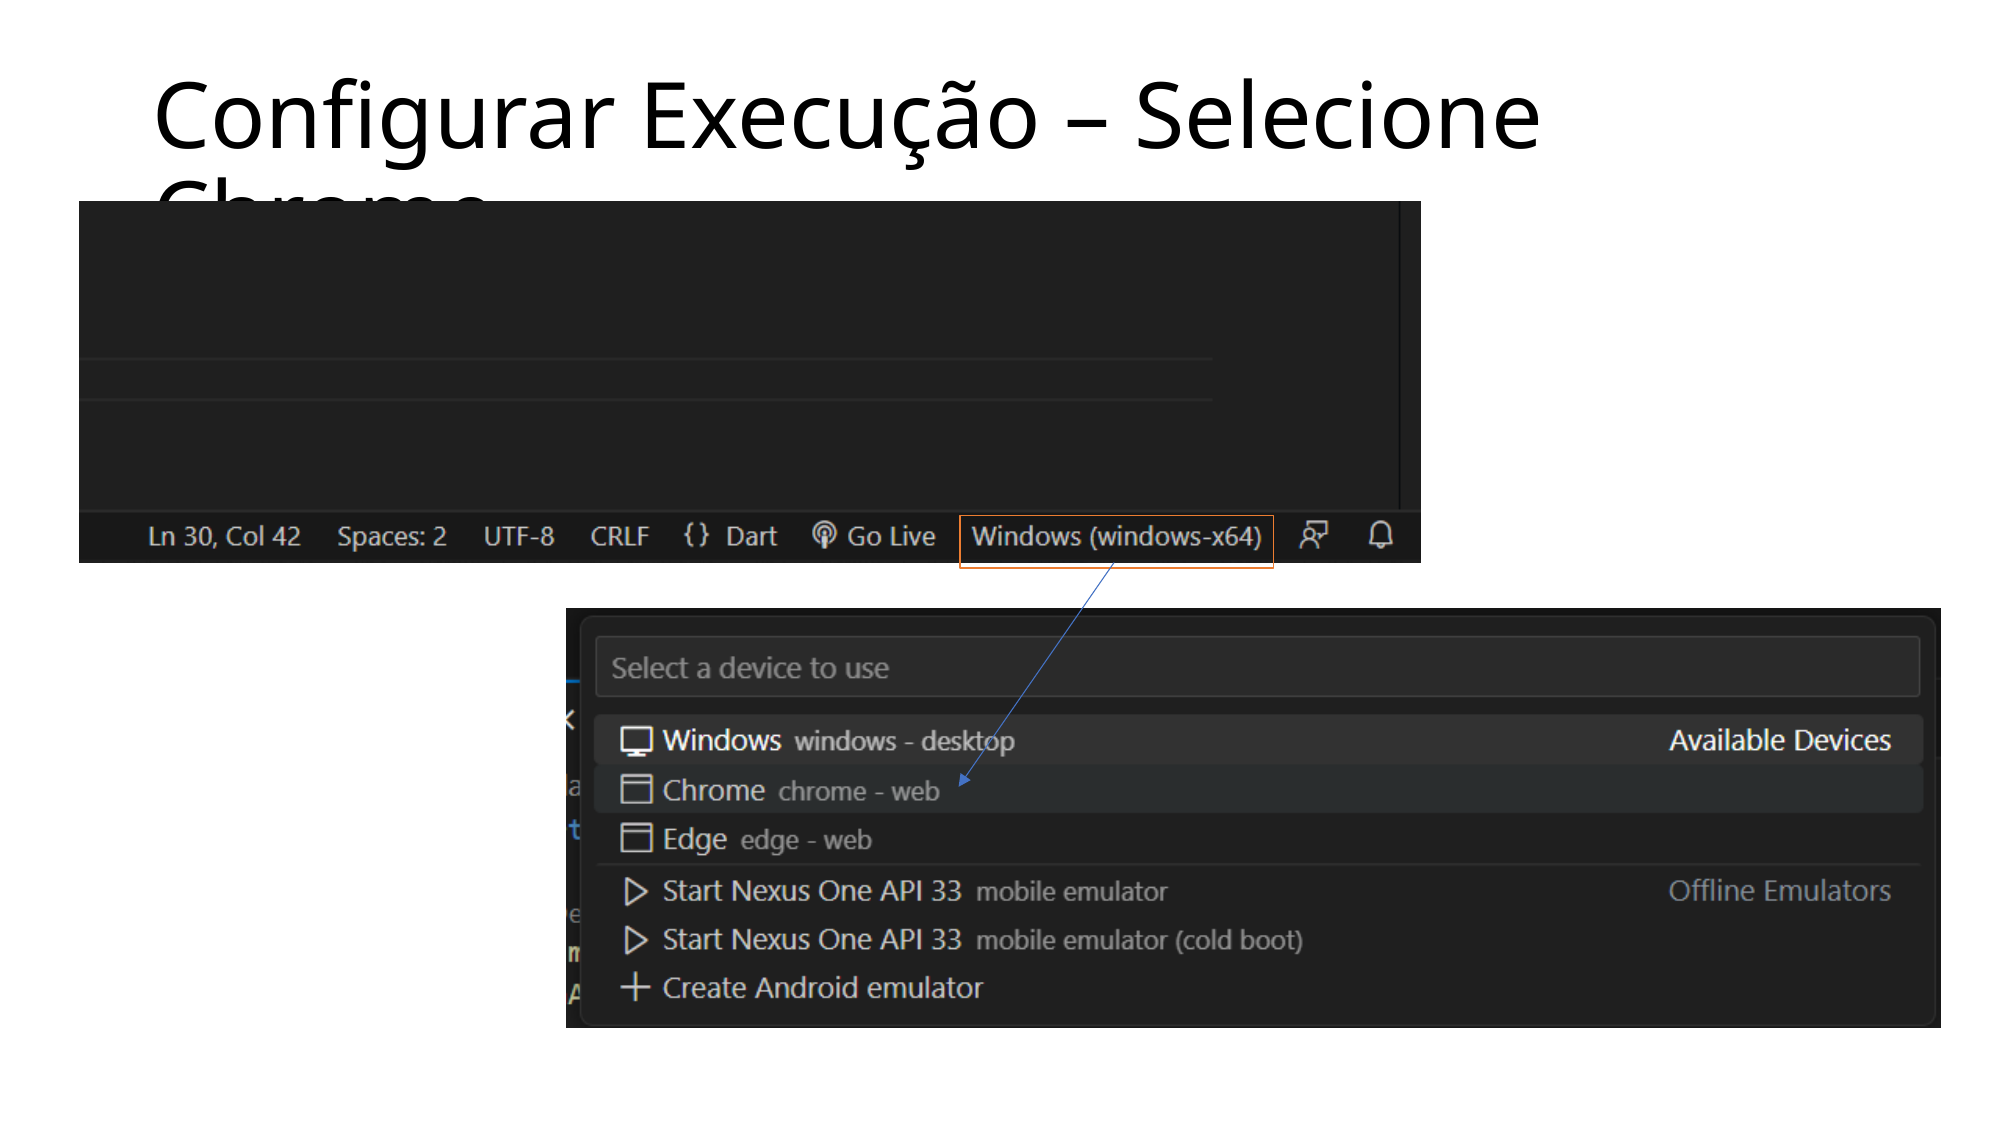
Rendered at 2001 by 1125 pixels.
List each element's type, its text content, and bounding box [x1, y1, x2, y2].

picture [566, 608, 1941, 1028]
picture [79, 201, 1421, 563]
text_box [1114, 563, 1274, 568]
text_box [958, 562, 1114, 787]
title Configurar Execução – Selecione Chrome [137, 59, 1863, 278]
